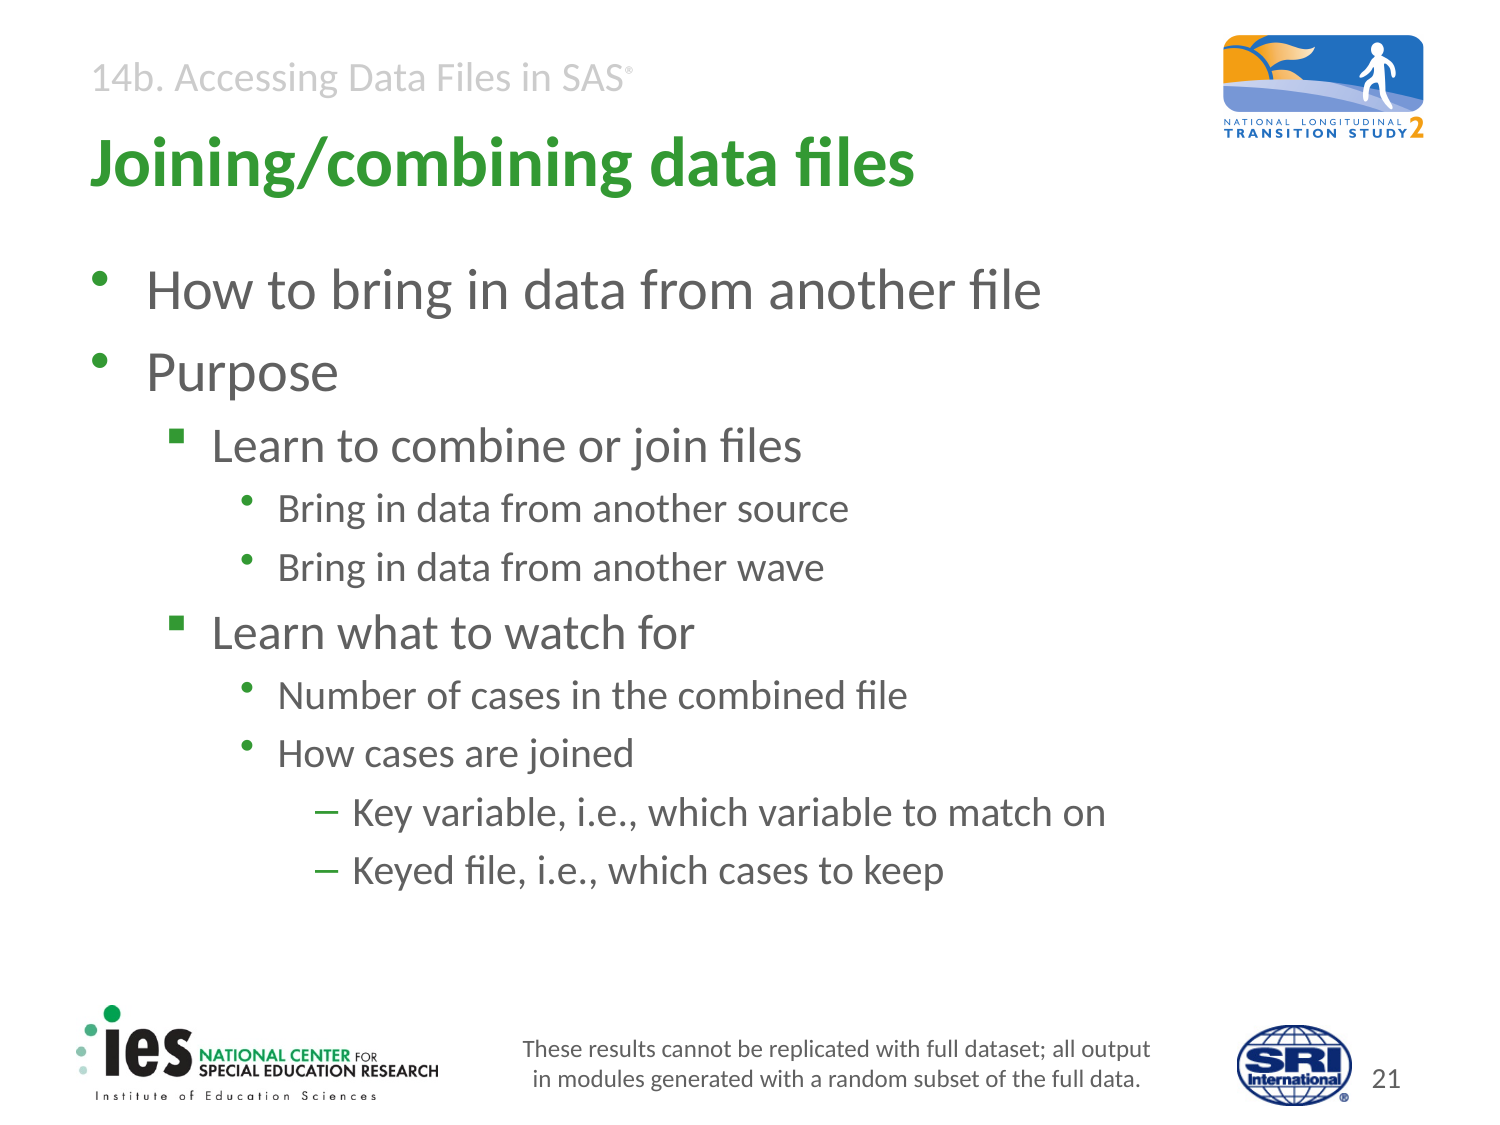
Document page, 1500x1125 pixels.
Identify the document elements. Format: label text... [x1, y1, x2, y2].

title Joining/combining data files [74, 90, 1426, 226]
list How to bring in data from another file Purpose Learn to combine or join files Bring in data from another source Bring in data from another wave Learn what to watch for Number of cases in the combined file How cases are joined Key variable, i.e., which variable to match on Keyed file, i.e., which cases to keep [74, 243, 1426, 987]
slide_number 20 [1312, 1051, 1417, 1125]
picture [1237, 1025, 1352, 1106]
picture [76, 1005, 438, 1100]
footer These results cannot be replicated with full dataset; all output in modules generated with a random subset of the full data. [437, 1024, 1238, 1104]
